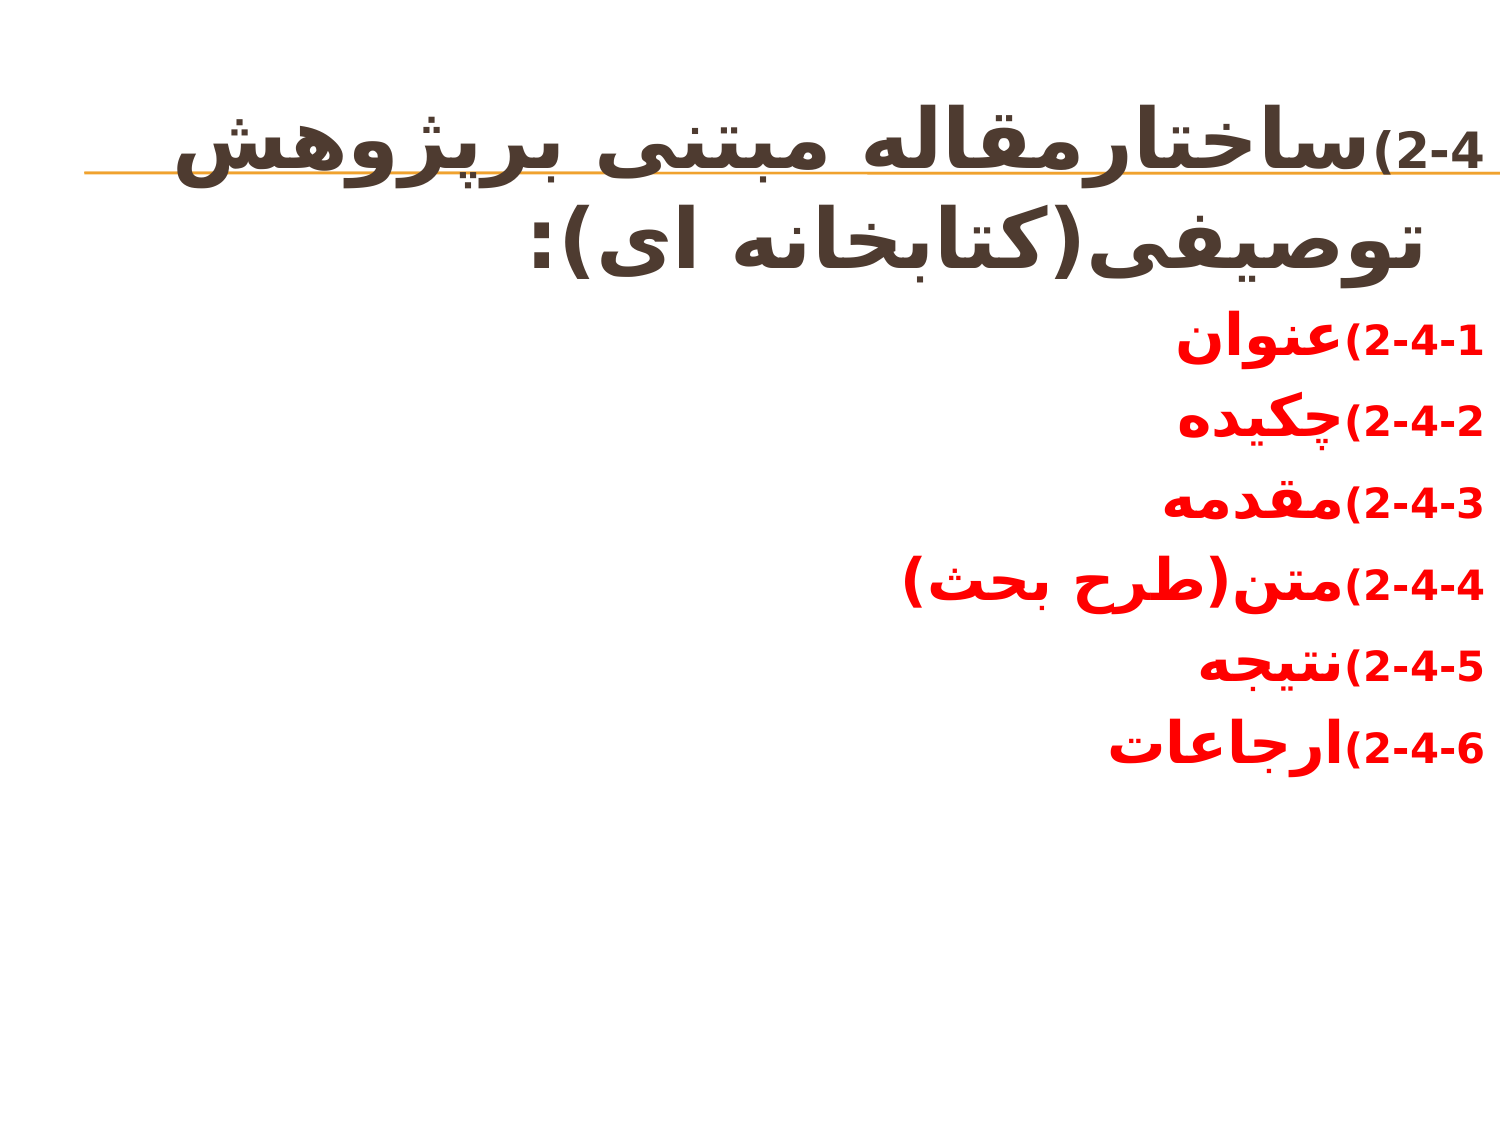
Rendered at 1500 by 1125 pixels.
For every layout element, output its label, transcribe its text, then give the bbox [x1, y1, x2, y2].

list 2-4)ساختارمقاله مبتنی برپژوهش توصیفی(کتابخانه ای): 2-4-1)عنوان 2-4-2)چکیده 2-4-3)مقدمه 2-4-4)متن(طرح بحث) 2-4-5)نتیجه 2-4-6)ارجاعات [0, 78, 1500, 1025]
